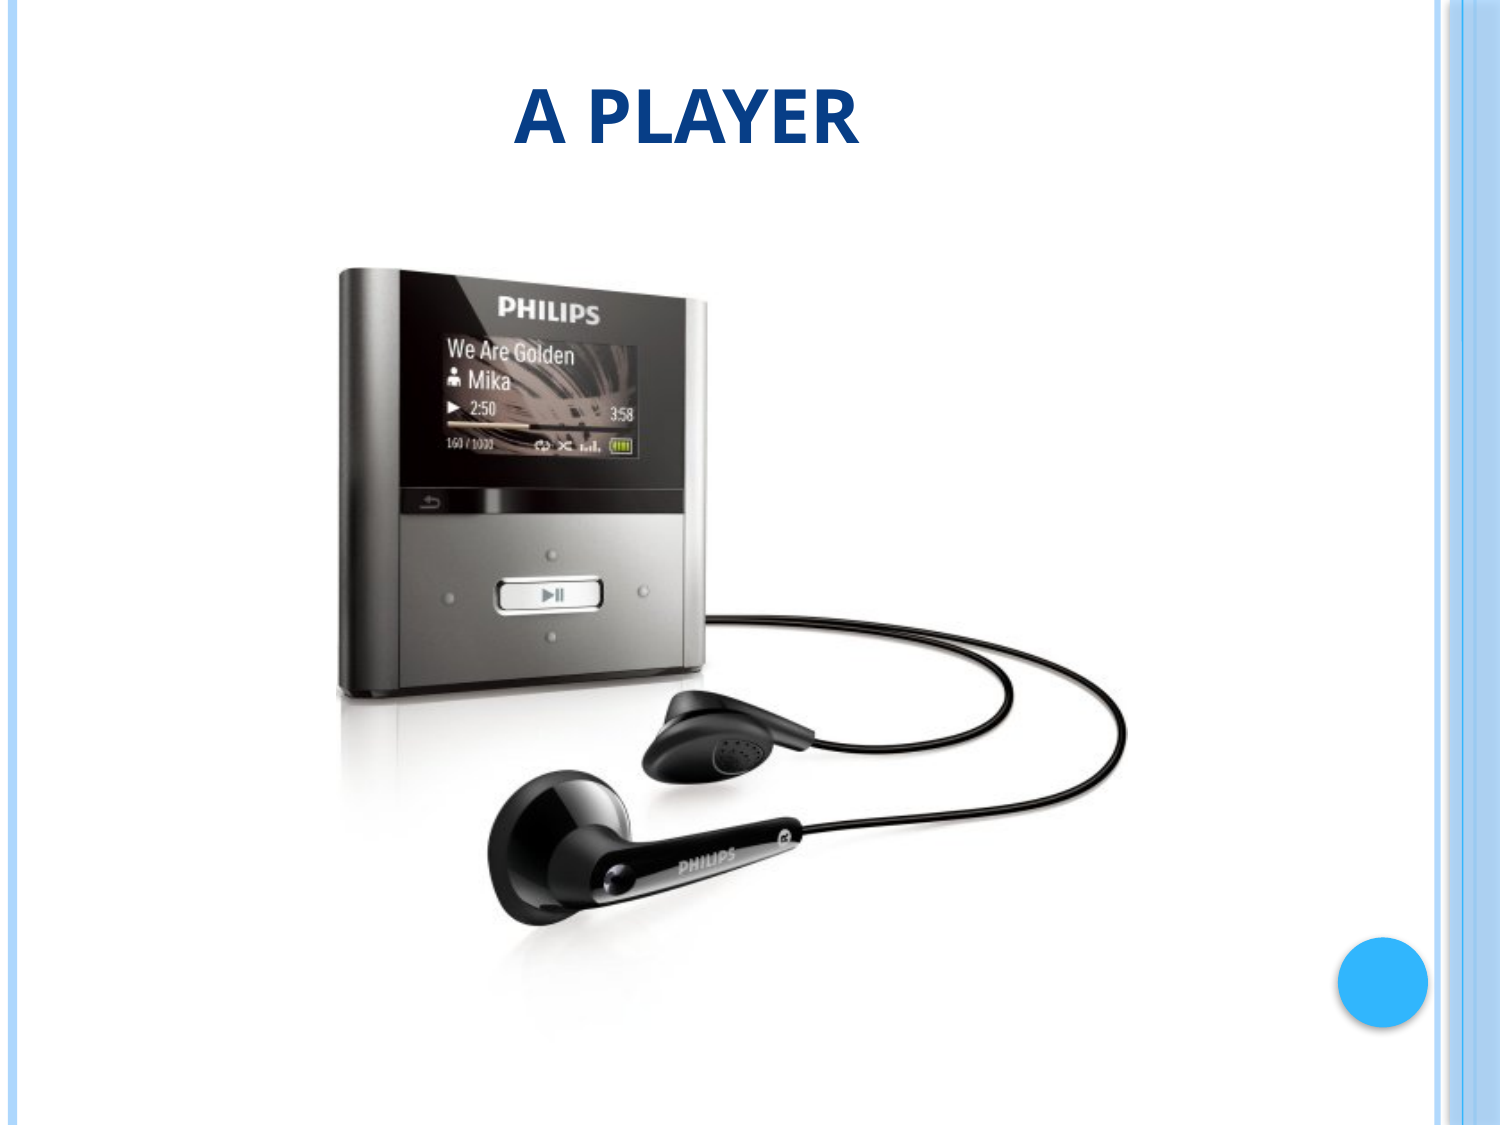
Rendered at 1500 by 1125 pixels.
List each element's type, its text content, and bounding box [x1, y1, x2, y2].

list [336, 266, 1129, 1089]
title a player [75, 45, 1300, 166]
